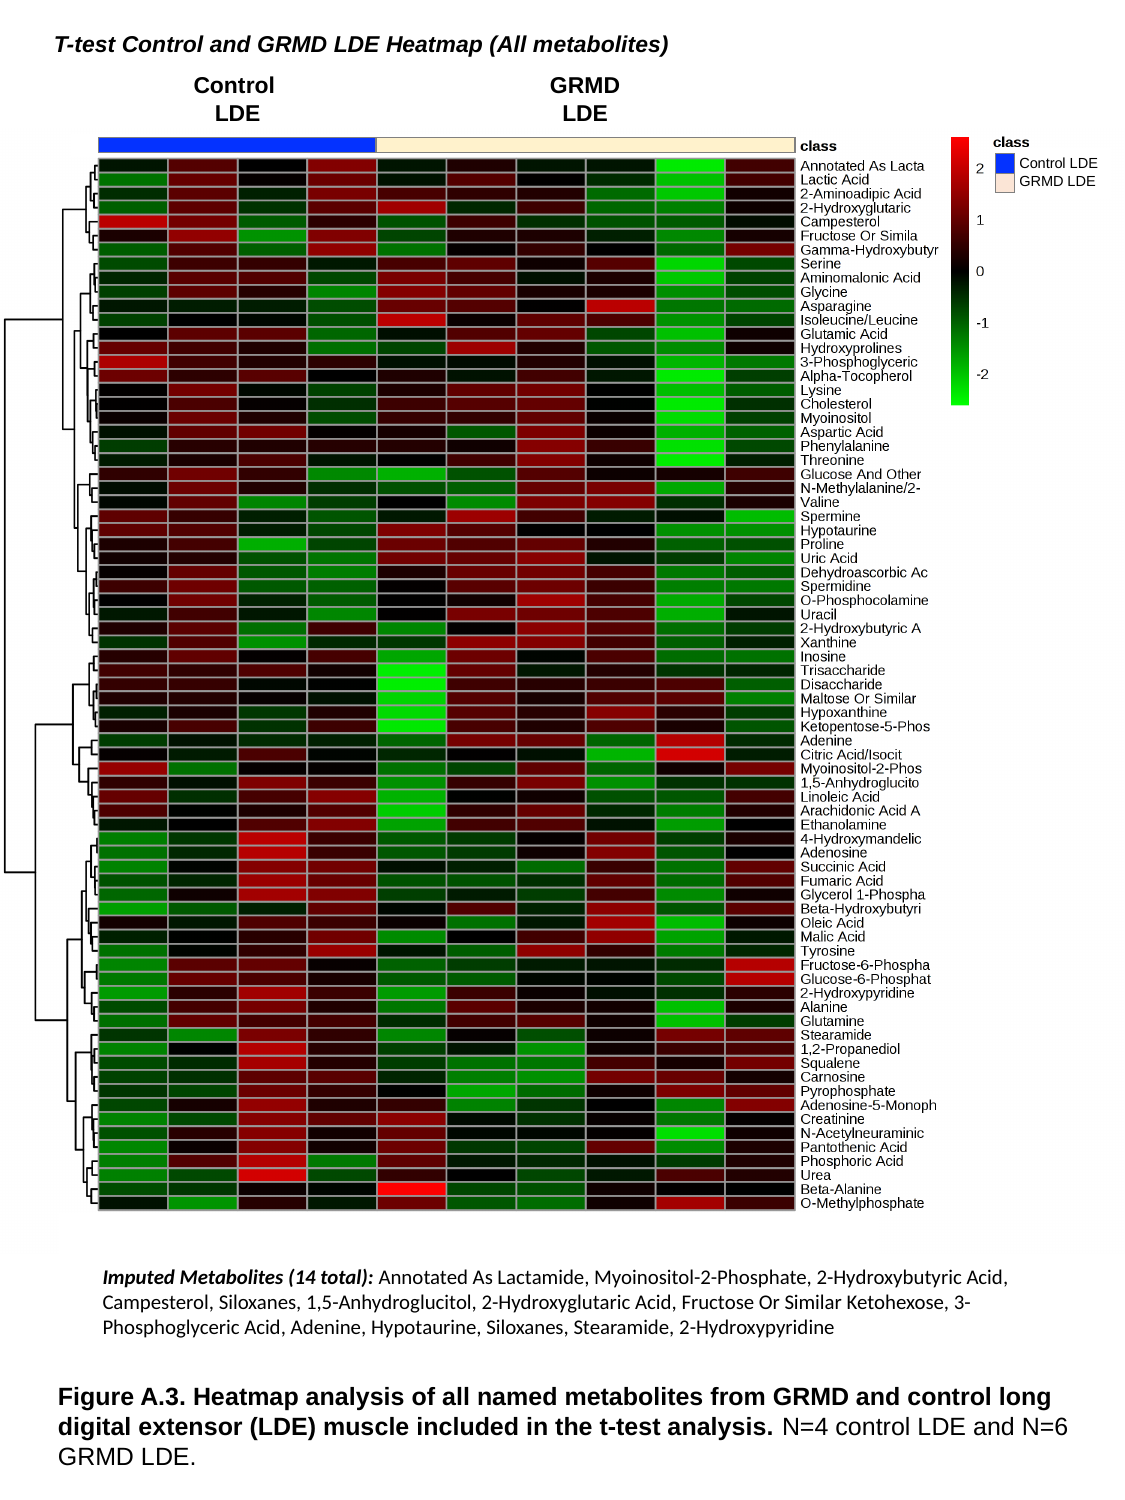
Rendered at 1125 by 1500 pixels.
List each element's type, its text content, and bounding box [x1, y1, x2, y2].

text_box T-test Control and GRMD LDE Heatmap (All metabolites) [39, 22, 685, 65]
text_box Control LDE [178, 63, 297, 128]
text_box Imputed Metabolites (14 total): Annotated As Lactamide, Myoinositol-2-Phosphate, 2-Hydroxybutyric Acid, Campesterol, Siloxanes, 1,5-Anhydroglucitol, 2-Hydroxyglutaric Acid, Fructose Or Similar Ketohexose, 3-Phosphoglyceric Acid, Adenine, Hypotaurine, Siloxanes, Stearamide, 2-Hydroxypyridine [87, 1269, 1028, 1347]
text_box GRMD LDE [535, 63, 636, 128]
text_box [989, 147, 1112, 199]
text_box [0, 128, 1125, 1269]
text_box Figure A.3. Heatmap analysis of all named metabolites from GRMD and control long digital extensor (LDE) muscle included in the t-test analysis. N=4 control LDE and N=6 GRMD LDE. [43, 1372, 1087, 1478]
